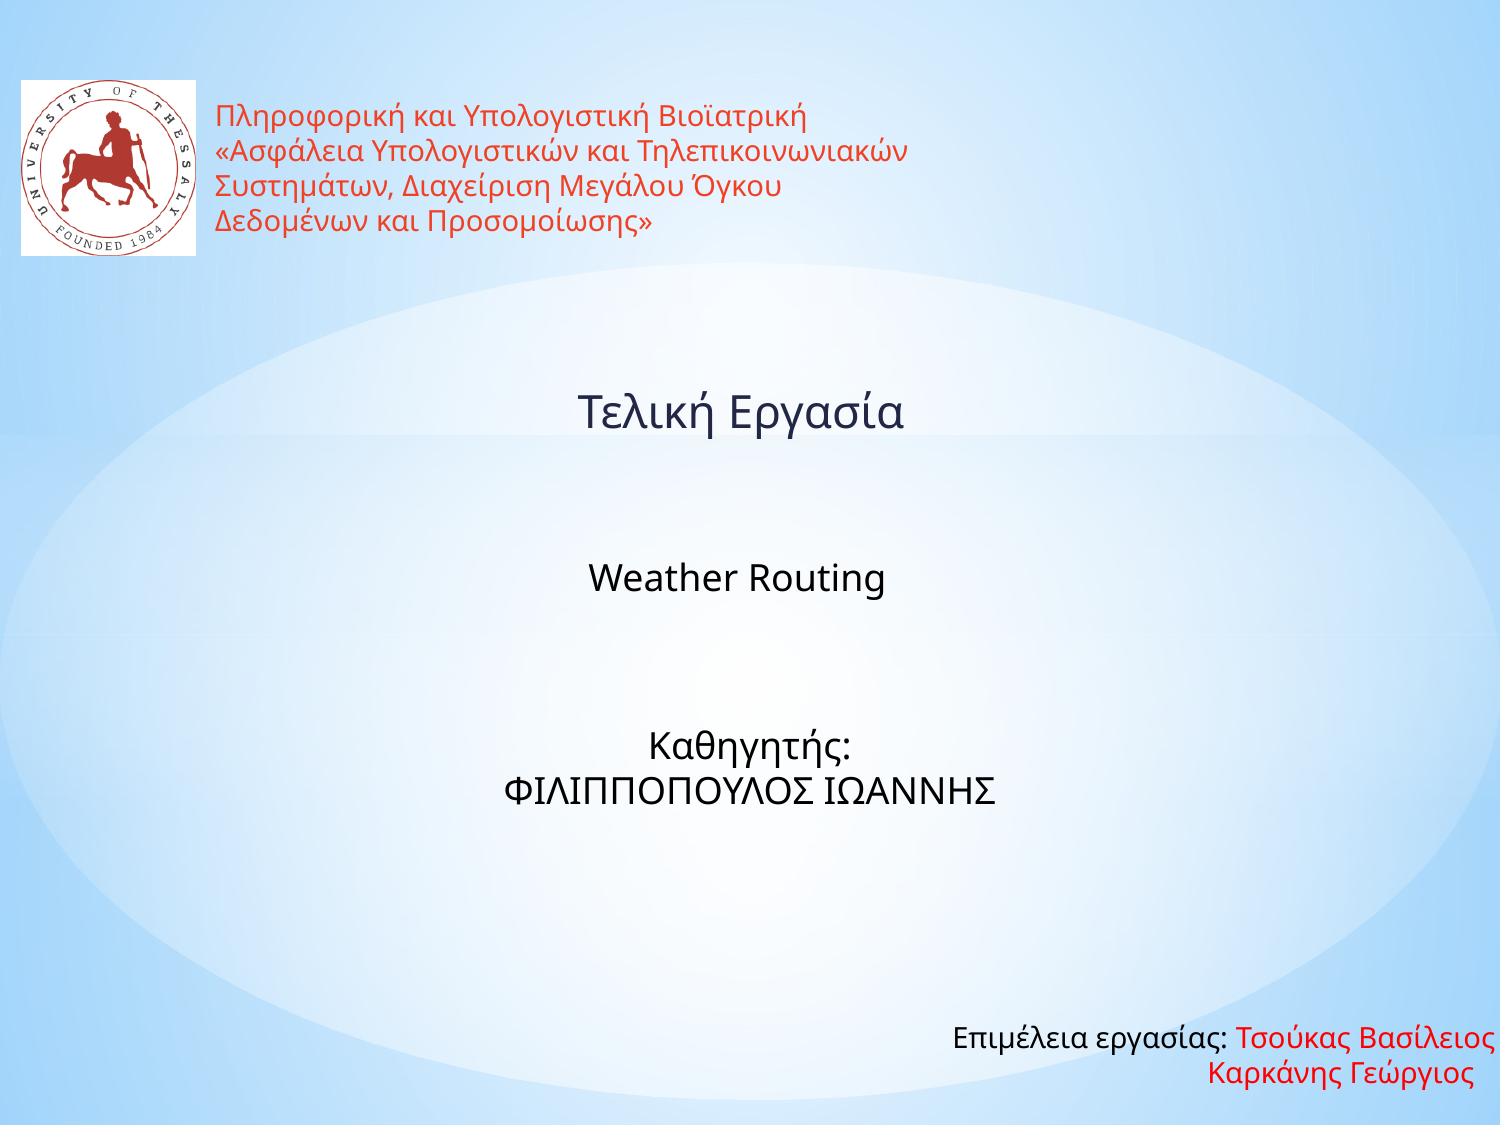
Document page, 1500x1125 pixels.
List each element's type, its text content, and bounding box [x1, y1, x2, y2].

text_box Καθηγητής: ΦΙΛΙΠΠΟΠΟΥΛΟΣ ΙΩΑΝΝΗΣ [449, 714, 1050, 820]
text_box Weather Routing [337, 546, 1138, 607]
subtitle Τελική Εργασία [562, 375, 1488, 520]
text_box Επιμέλεια εργασίας: Τσούκας Βασίλειος Καρκάνης Γεώργιος [937, 1012, 1500, 1098]
picture [20, 80, 197, 256]
text_box Πληροφορική και Υπολογιστική Βιοϊατρική «Ασφάλεια Υπολογιστικών και Τηλεπικοινωνιακών Συστημάτων, Διαχείριση Μεγάλου Όγκου Δεδομένων και Προσομοίωσης» [202, 89, 950, 245]
